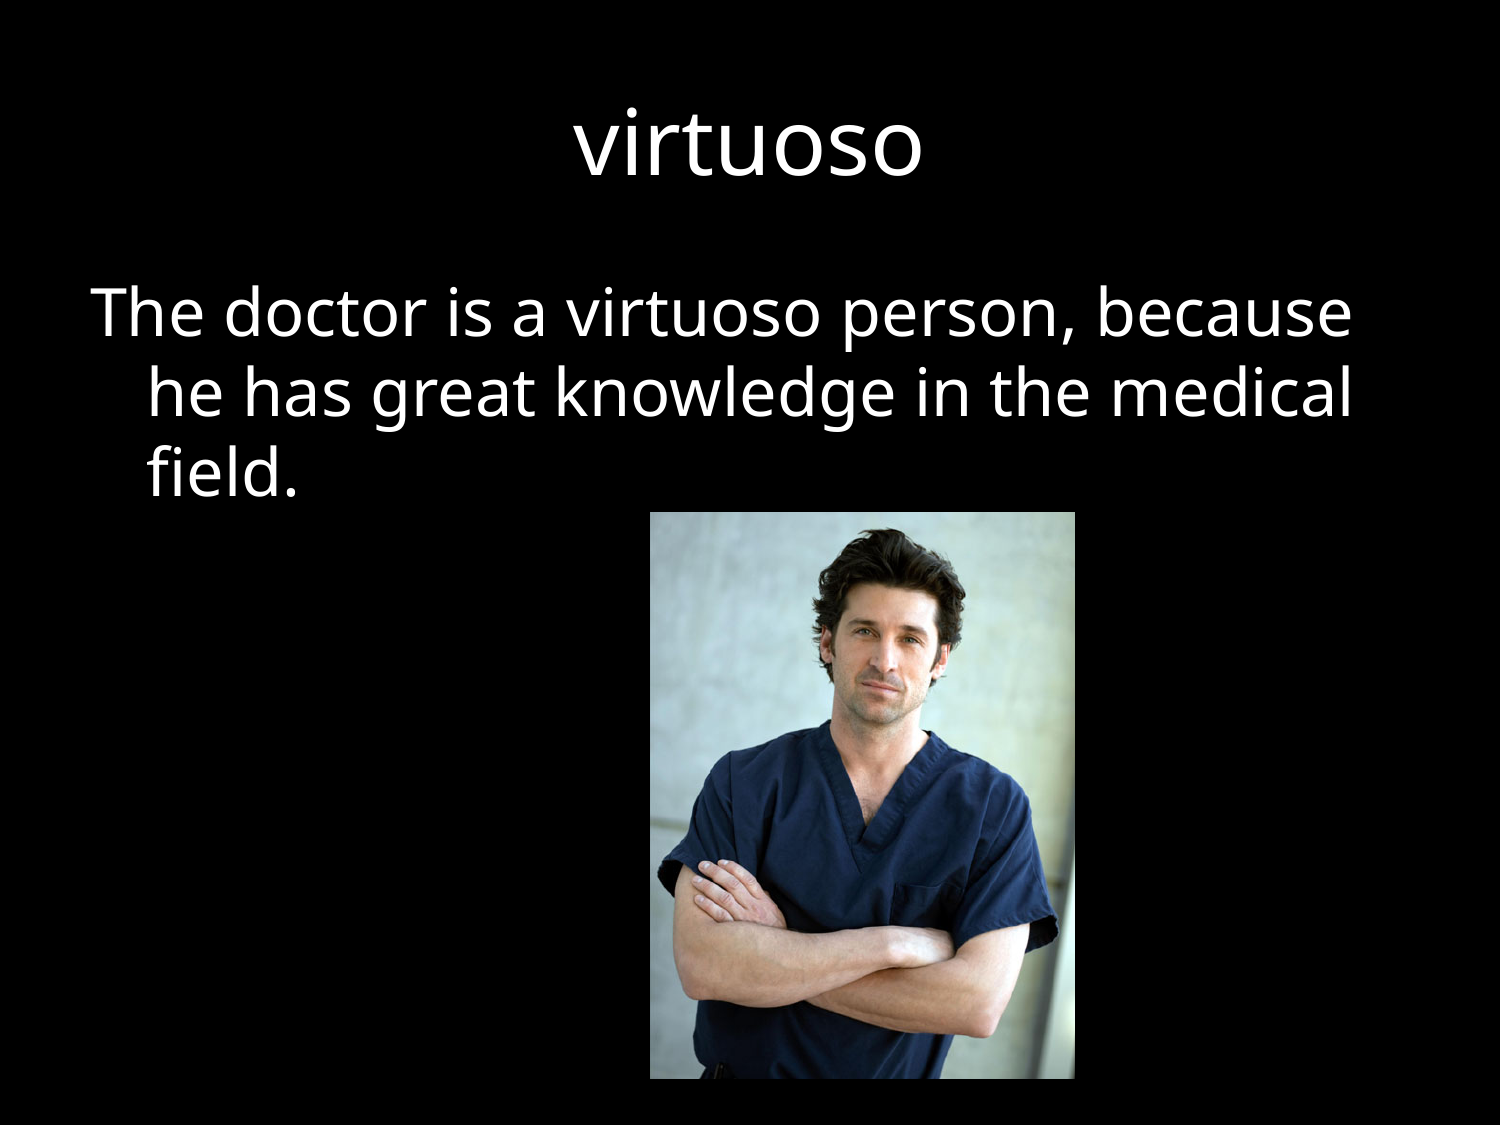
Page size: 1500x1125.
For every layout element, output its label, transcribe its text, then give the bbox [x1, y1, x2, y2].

title virtuoso [75, 45, 1425, 233]
picture [649, 512, 1075, 1079]
list The doctor is a virtuoso person, because he has great knowledge in the medical field. [75, 262, 1425, 1005]
